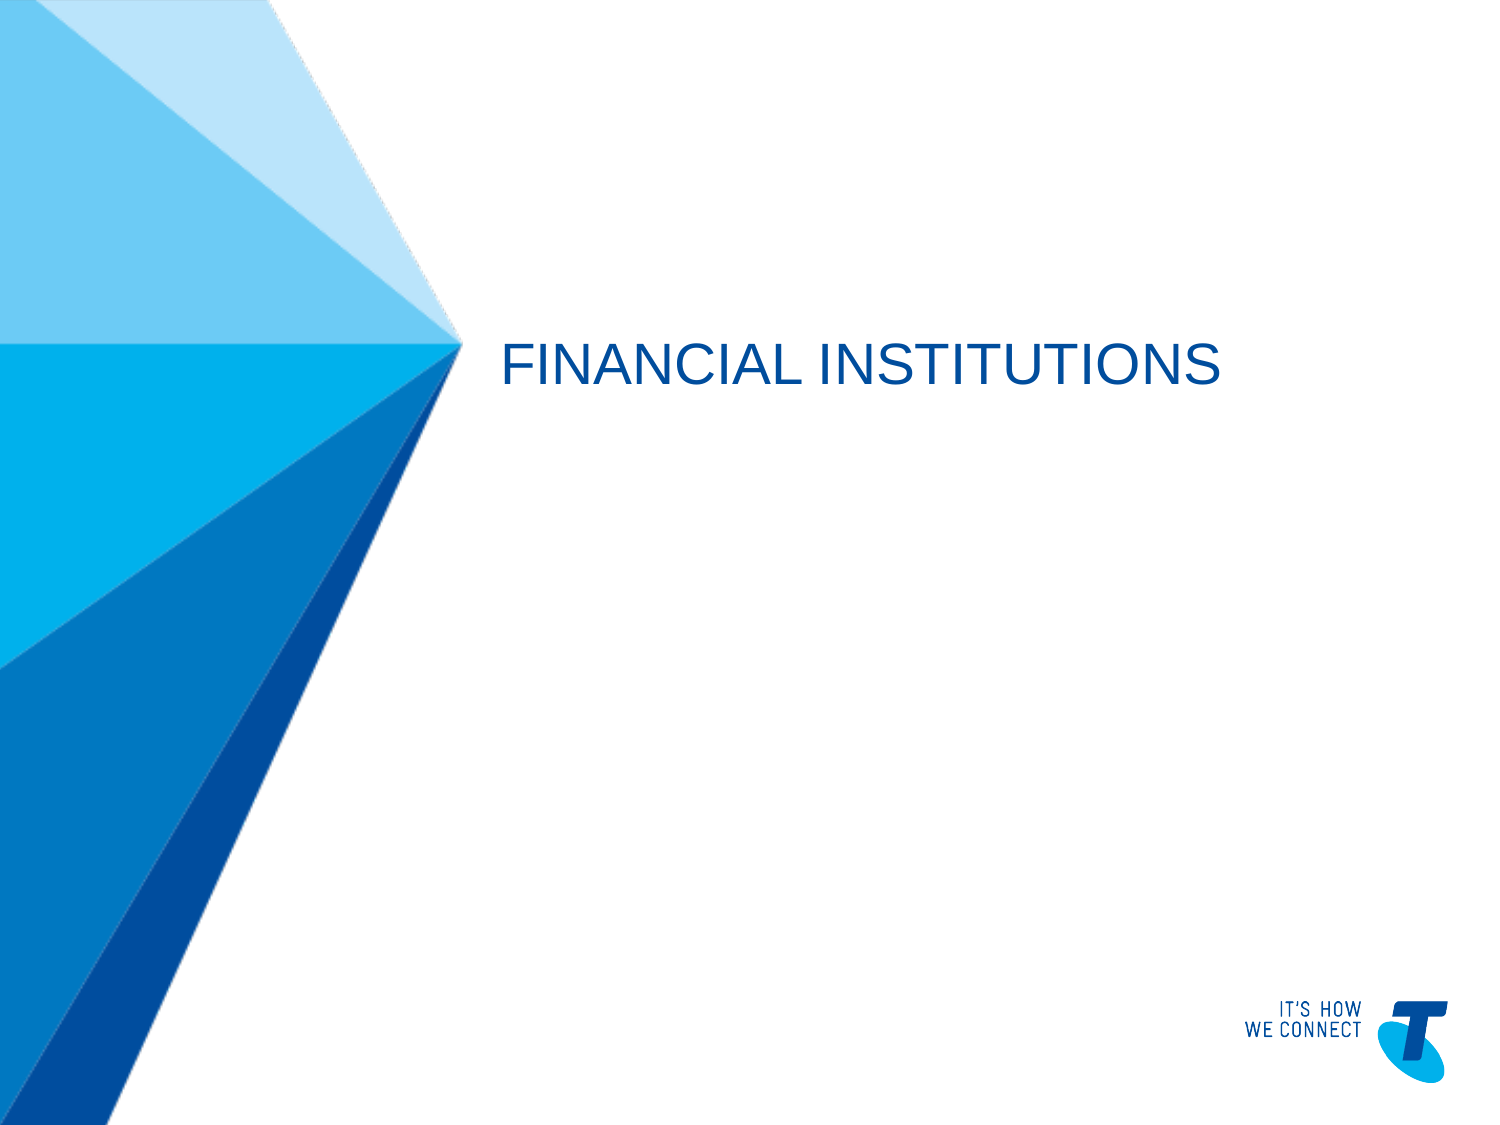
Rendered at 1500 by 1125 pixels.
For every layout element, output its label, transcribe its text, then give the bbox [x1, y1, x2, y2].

picture [1245, 1001, 1448, 1083]
list Financial institutions [500, 337, 1353, 580]
picture [0, 0, 465, 1125]
